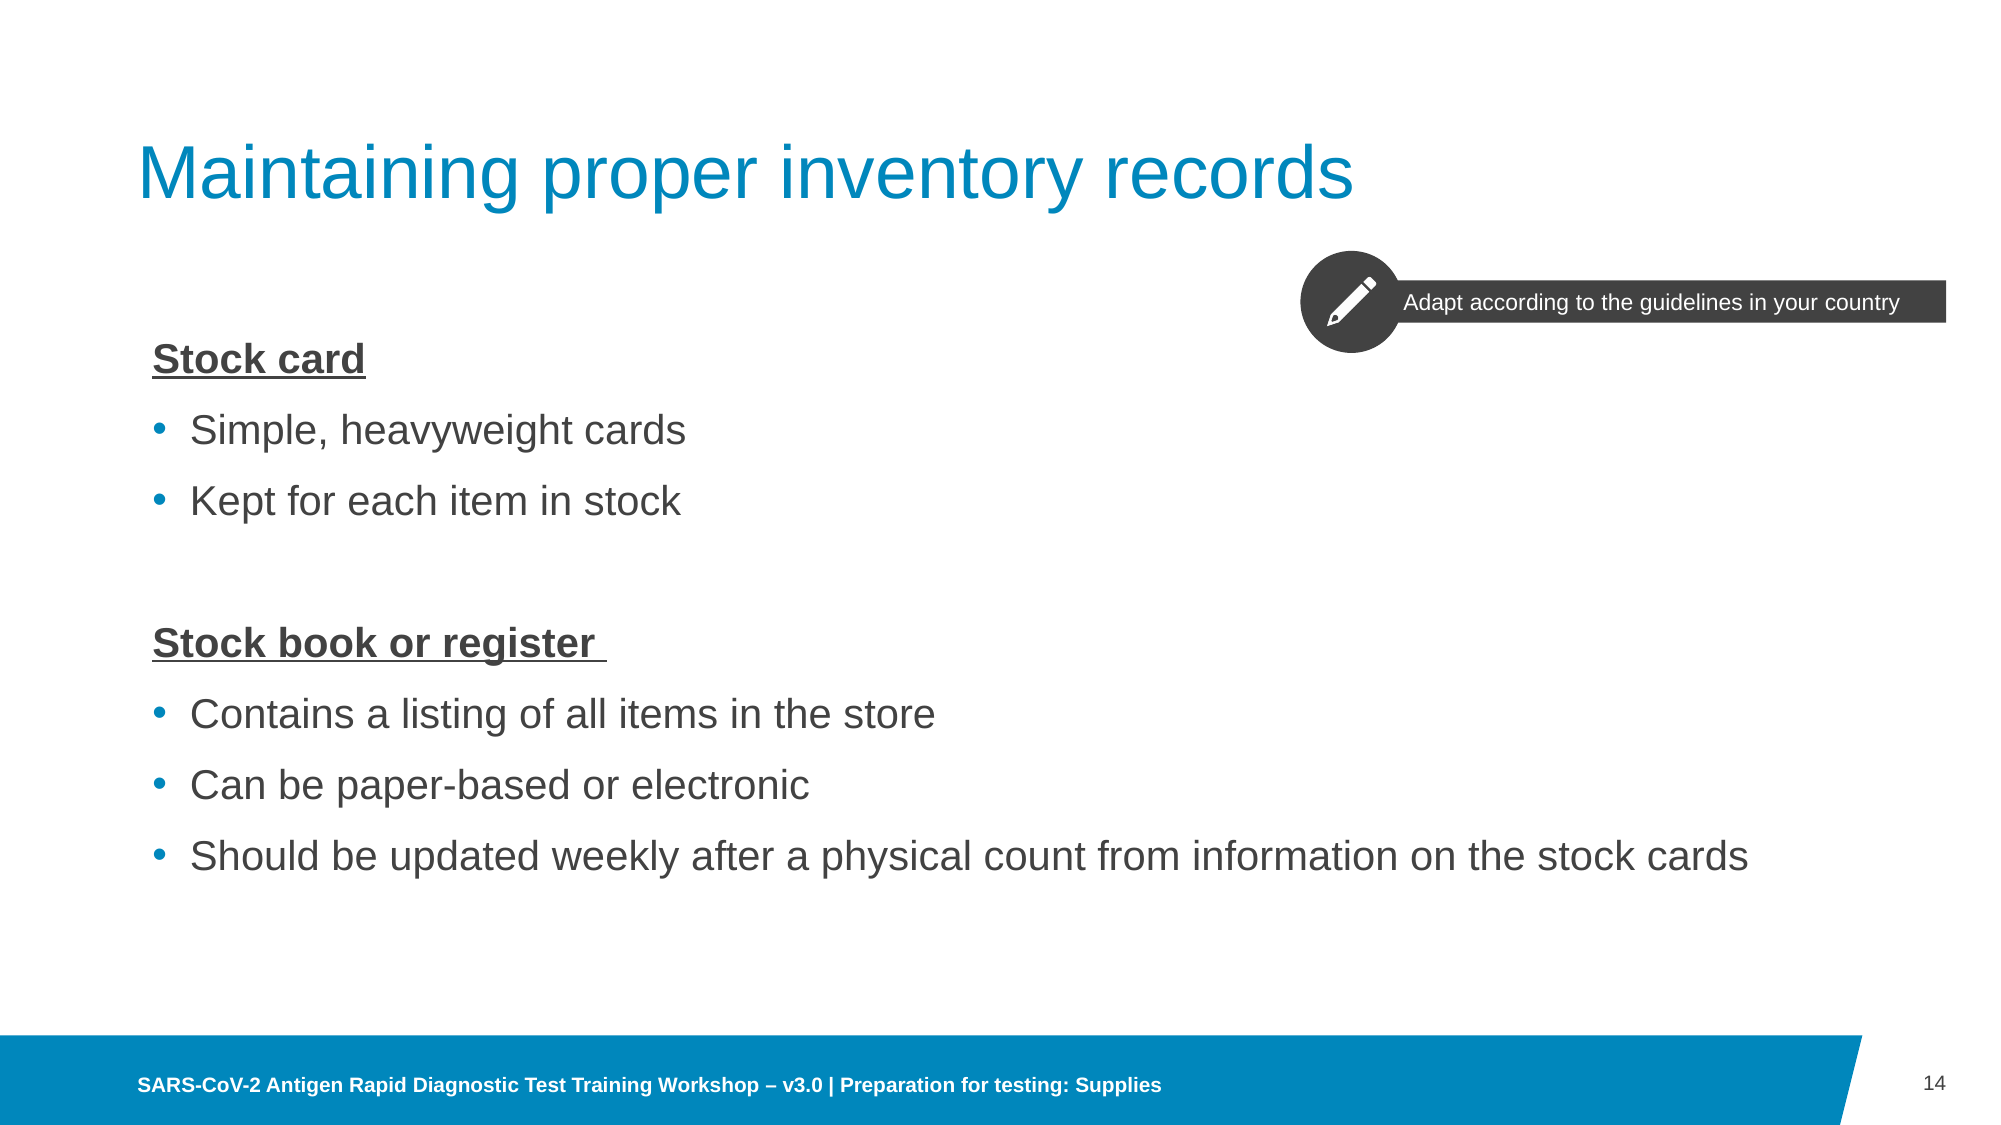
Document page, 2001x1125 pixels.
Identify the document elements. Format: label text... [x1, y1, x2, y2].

title Maintaining proper inventory records [137, 59, 1863, 215]
slide_number 14 [1862, 1035, 1947, 1125]
footer SARS-CoV-2 Antigen Rapid Diagnostic Test Training Workshop – v3.0 | Preparation for testing: Supplies [137, 1042, 1338, 1125]
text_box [1302, 252, 1947, 352]
list Stock card Simple, heavyweight cards Kept for each item in stock Stock book or register Contains a listing of all items in the store Can be paper-based or electronic Should be updated weekly after a physical count from information on the stock cards [137, 324, 1863, 1054]
